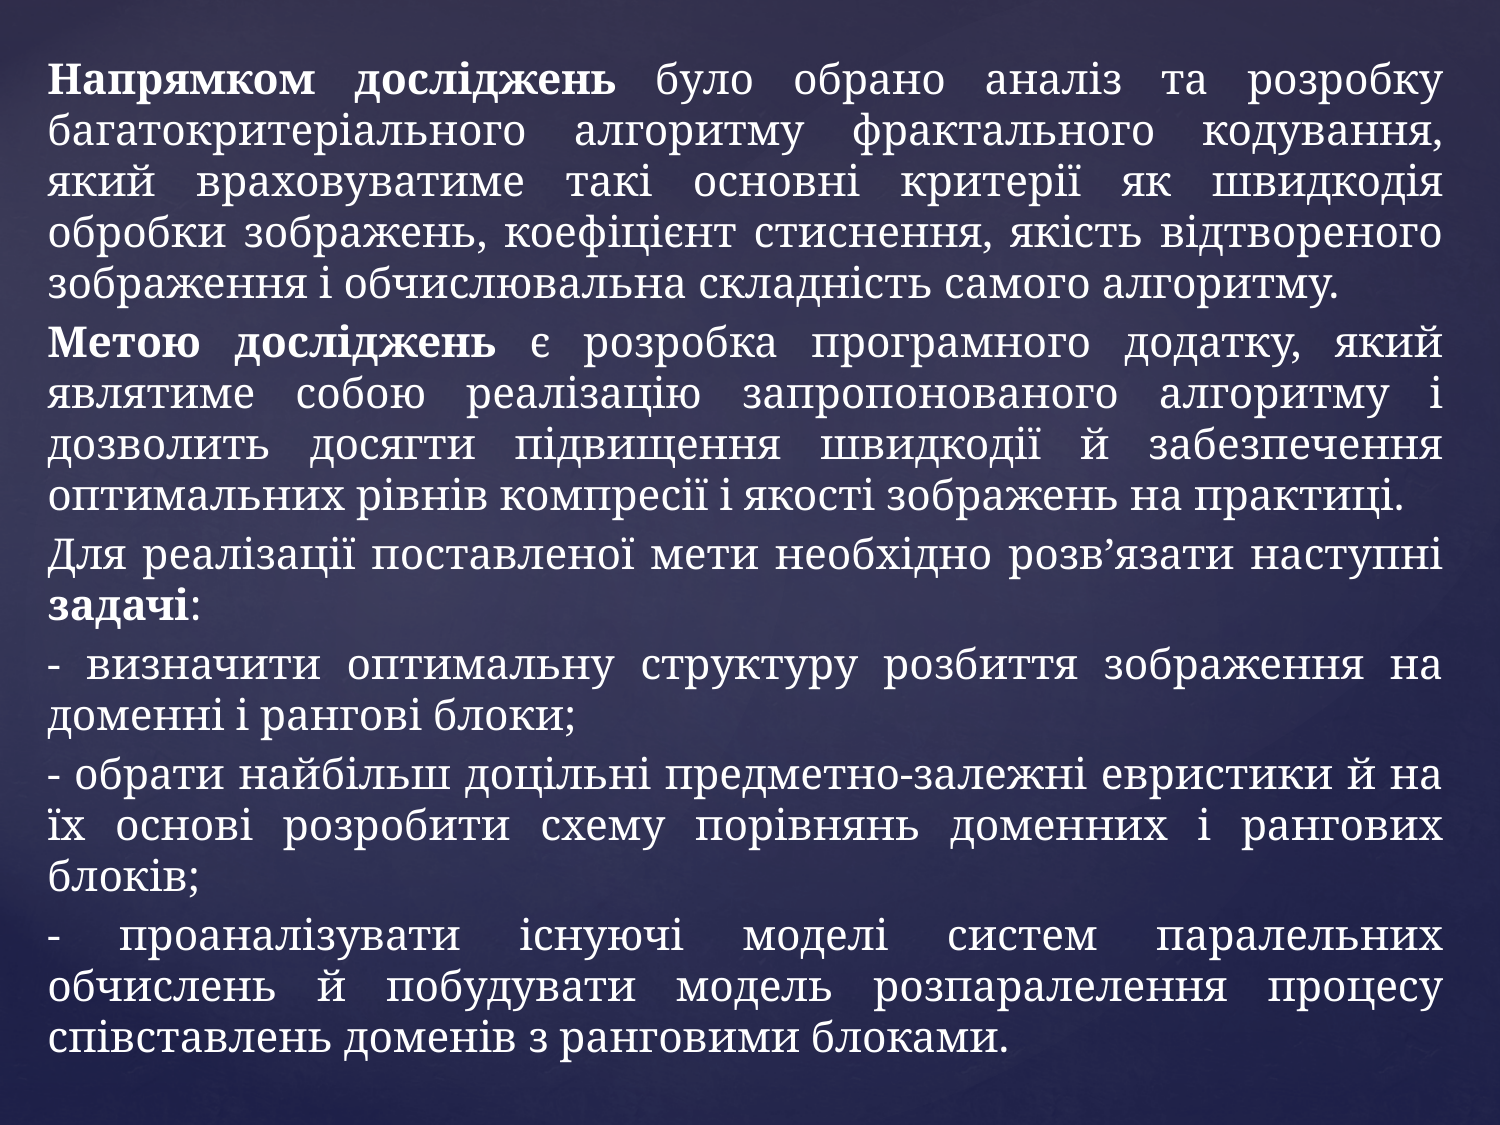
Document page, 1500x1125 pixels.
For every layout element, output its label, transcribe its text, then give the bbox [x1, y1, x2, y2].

list Напрямком досліджень було обрано аналіз та розробку багатокритеріального алгоритму фрактального кодування, який враховуватиме такі основні критерії як швидкодія обробки зображень, коефіцієнт стиснення, якість відтвореного зображення і обчислювальна складність самого алгоритму. Метою досліджень є розробка програмного додатку, який являтиме собою реалізацію запропонованого алгоритму і дозволить досягти підвищення швидкодії й забезпечення оптимальних рівнів компресії і якості зображень на практиці. Для реалізації поставленої мети необхідно розв’язати наступні задачі: - визначити оптимальну структуру розбиття зображення на доменні і рангові блоки; - обрати найбільш доцільні предметно-залежні евристики й на їх основі розробити схему порівнянь доменних і рангових блоків; - проаналізувати існуючі моделі систем паралельних обчислень й побудувати модель розпаралелення процесу співставлень доменів з ранговими блоками. [29, 42, 1459, 1071]
